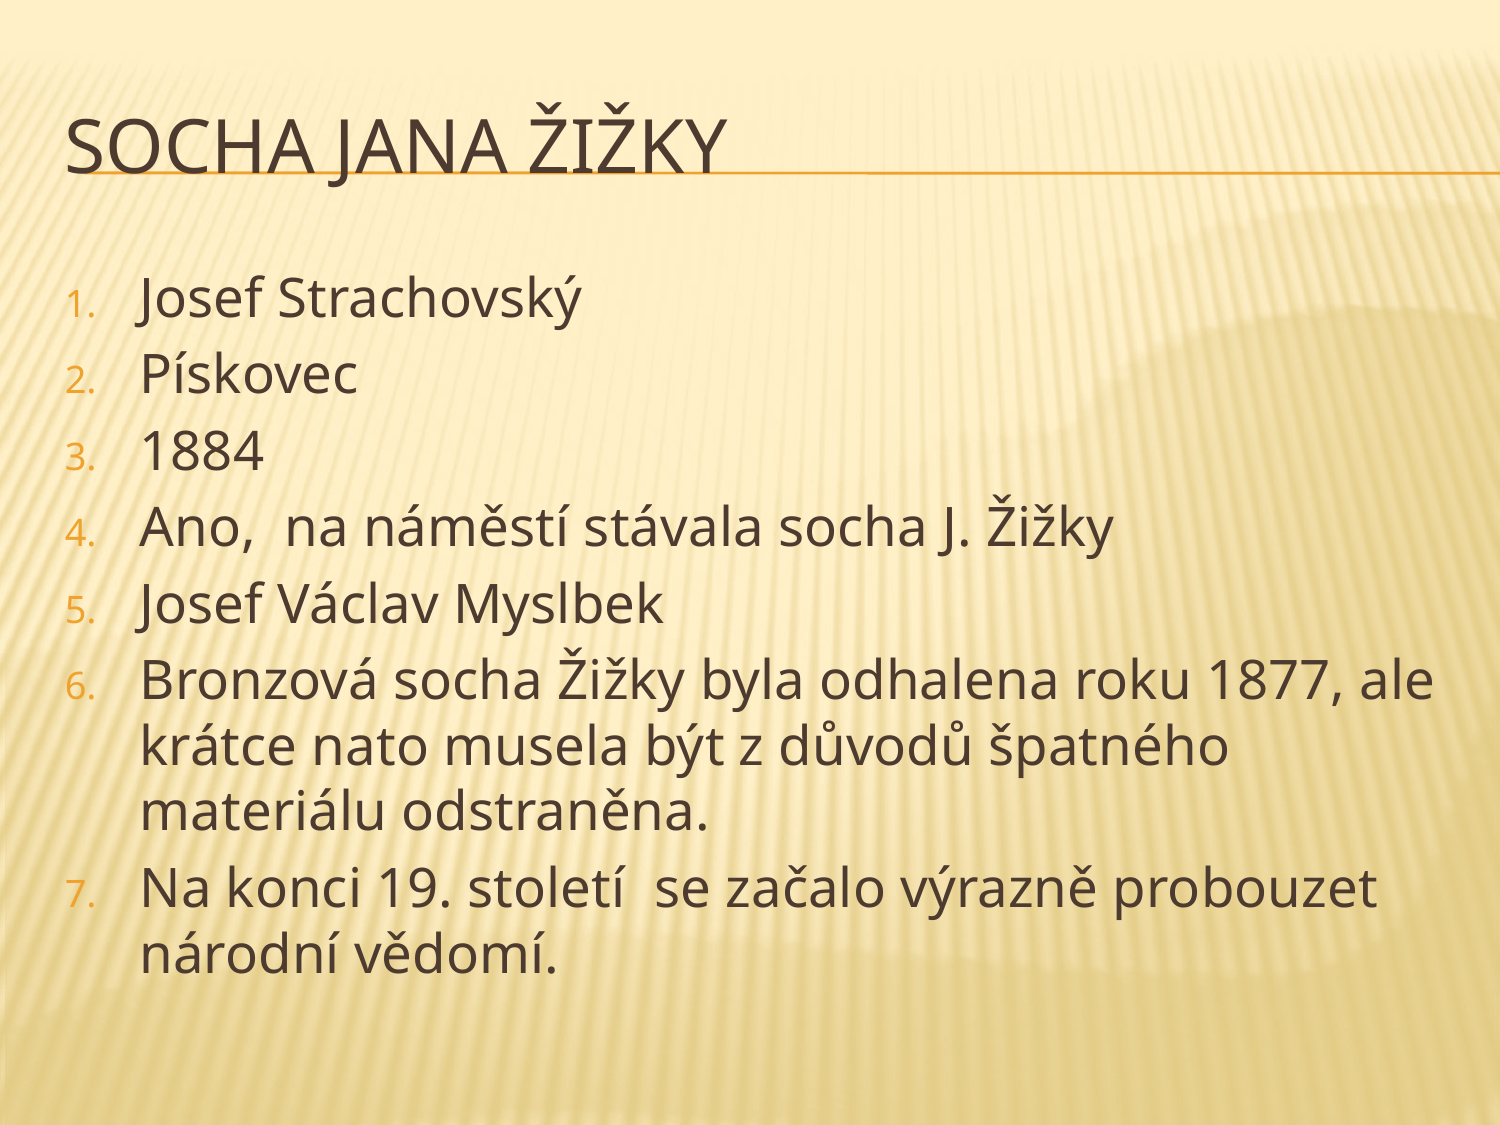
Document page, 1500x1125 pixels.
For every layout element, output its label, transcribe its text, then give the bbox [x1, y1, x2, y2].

list Josef Strachovský Pískovec 1884 Ano, na náměstí stávala socha J. Žižky Josef Václav Myslbek Bronzová socha Žižky byla odhalena roku 1877, ale krátce nato musela být z důvodů špatného materiálu odstraněna. Na konci 19. století se začalo výrazně probouzet národní vědomí. [50, 254, 1475, 998]
title Socha Jana Žižky [50, 75, 1475, 213]
